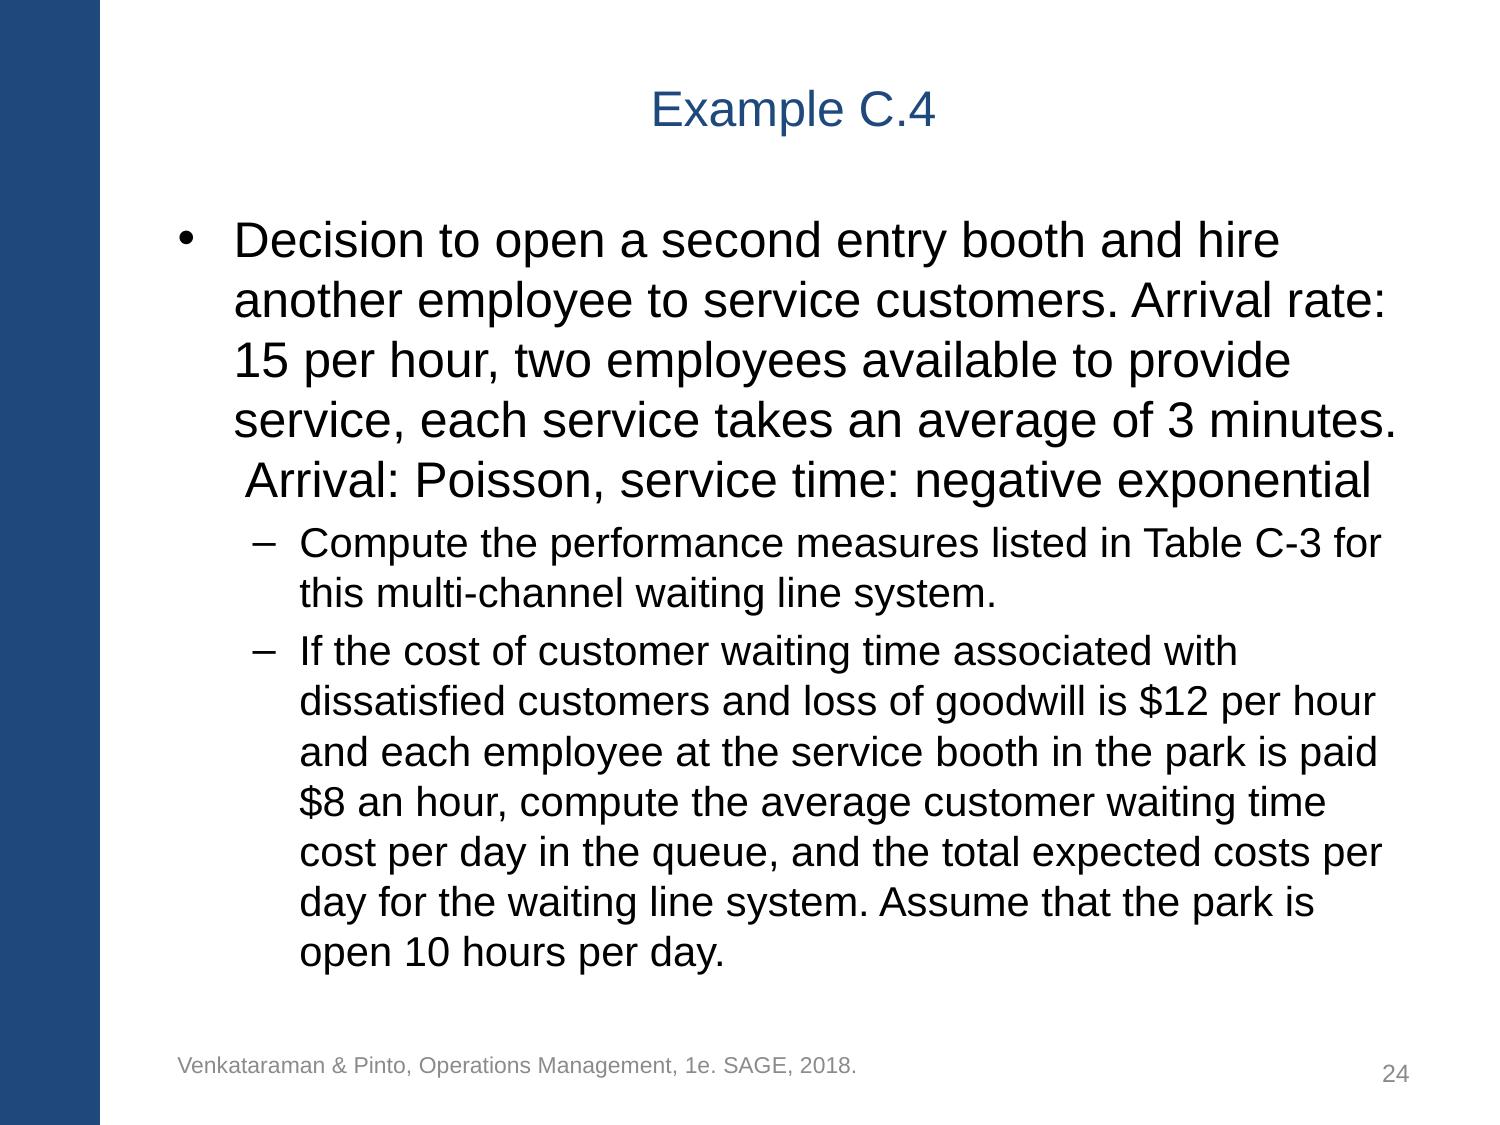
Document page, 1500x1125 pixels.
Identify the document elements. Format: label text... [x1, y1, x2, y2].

slide_number 24 [1350, 1042, 1425, 1103]
title Example C.4 [162, 12, 1425, 200]
footer Venkataraman & Pinto, Operations Management, 1e. SAGE, 2018. [162, 1042, 1313, 1103]
list Decision to open a second entry booth and hire another employee to service customers. Arrival rate: 15 per hour, two employees available to provide service, each service takes an average of 3 minutes. Arrival: Poisson, service time: negative exponential Compute the performance measures listed in Table C-3 for this multi-channel waiting line system. If the cost of customer waiting time associated with dissatisfied customers and loss of goodwill is $12 per hour and each employee at the service booth in the park is paid $8 an hour, compute the average customer waiting time cost per day in the queue, and the total expected costs per day for the waiting line system. Assume that the park is open 10 hours per day. [162, 200, 1425, 1025]
